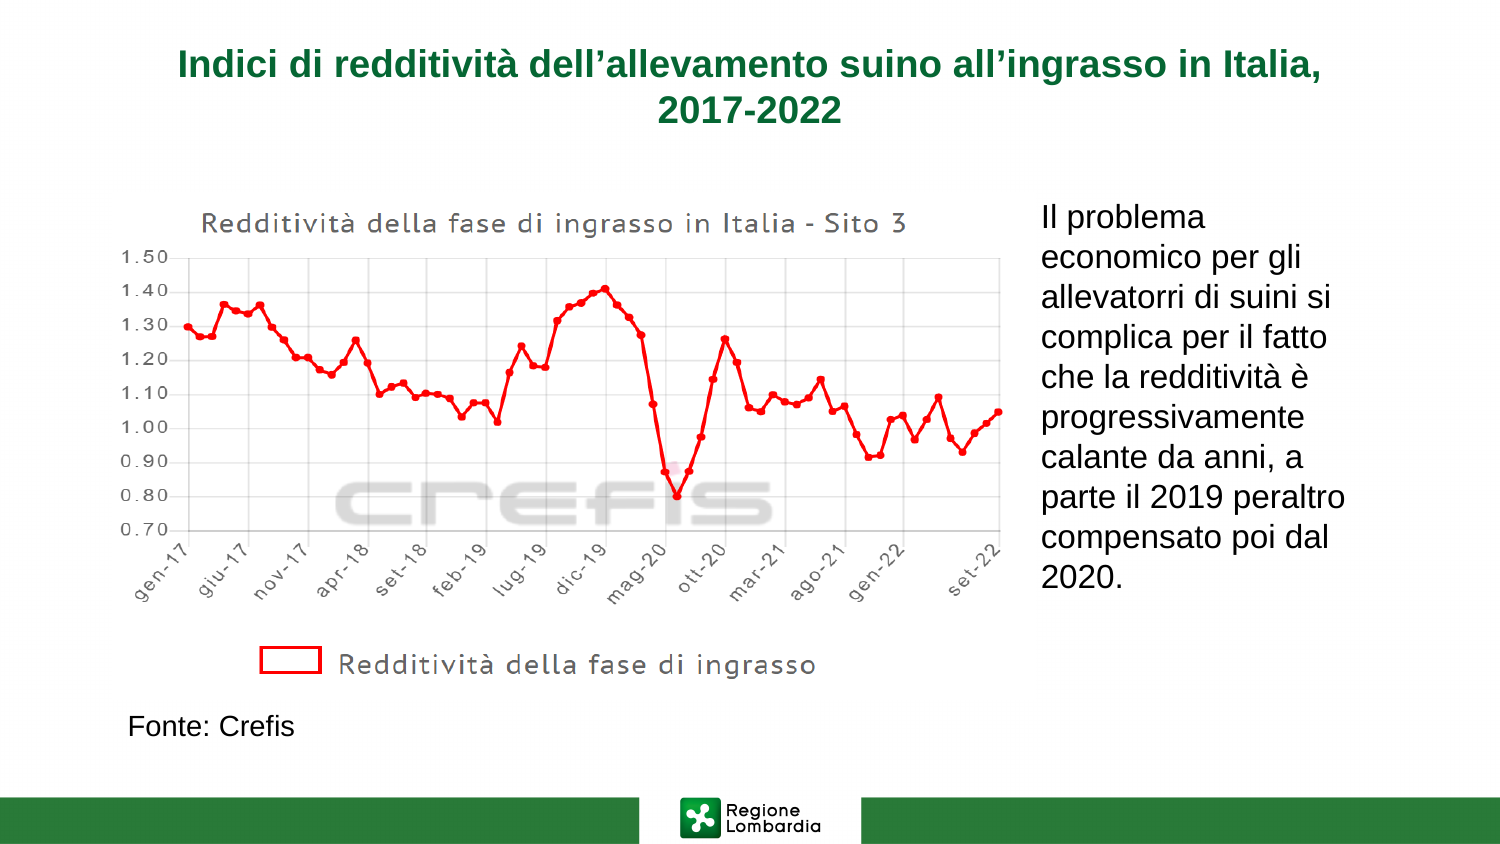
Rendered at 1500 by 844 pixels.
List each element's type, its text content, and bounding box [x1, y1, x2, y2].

subtitle Il problema economico per gli allevatorri di suini si complica per il fatto che la redditività è progressivamente calante da anni, a parte il 2019 peraltro compensato poi dal 2020. [1026, 188, 1388, 732]
picture [0, 0, 1500, 844]
text_box Fonte: Crefis [112, 707, 311, 750]
title Indici di redditività dell’allevamento suino all’ingrasso in Italia, 2017-2022 [112, 30, 1388, 139]
